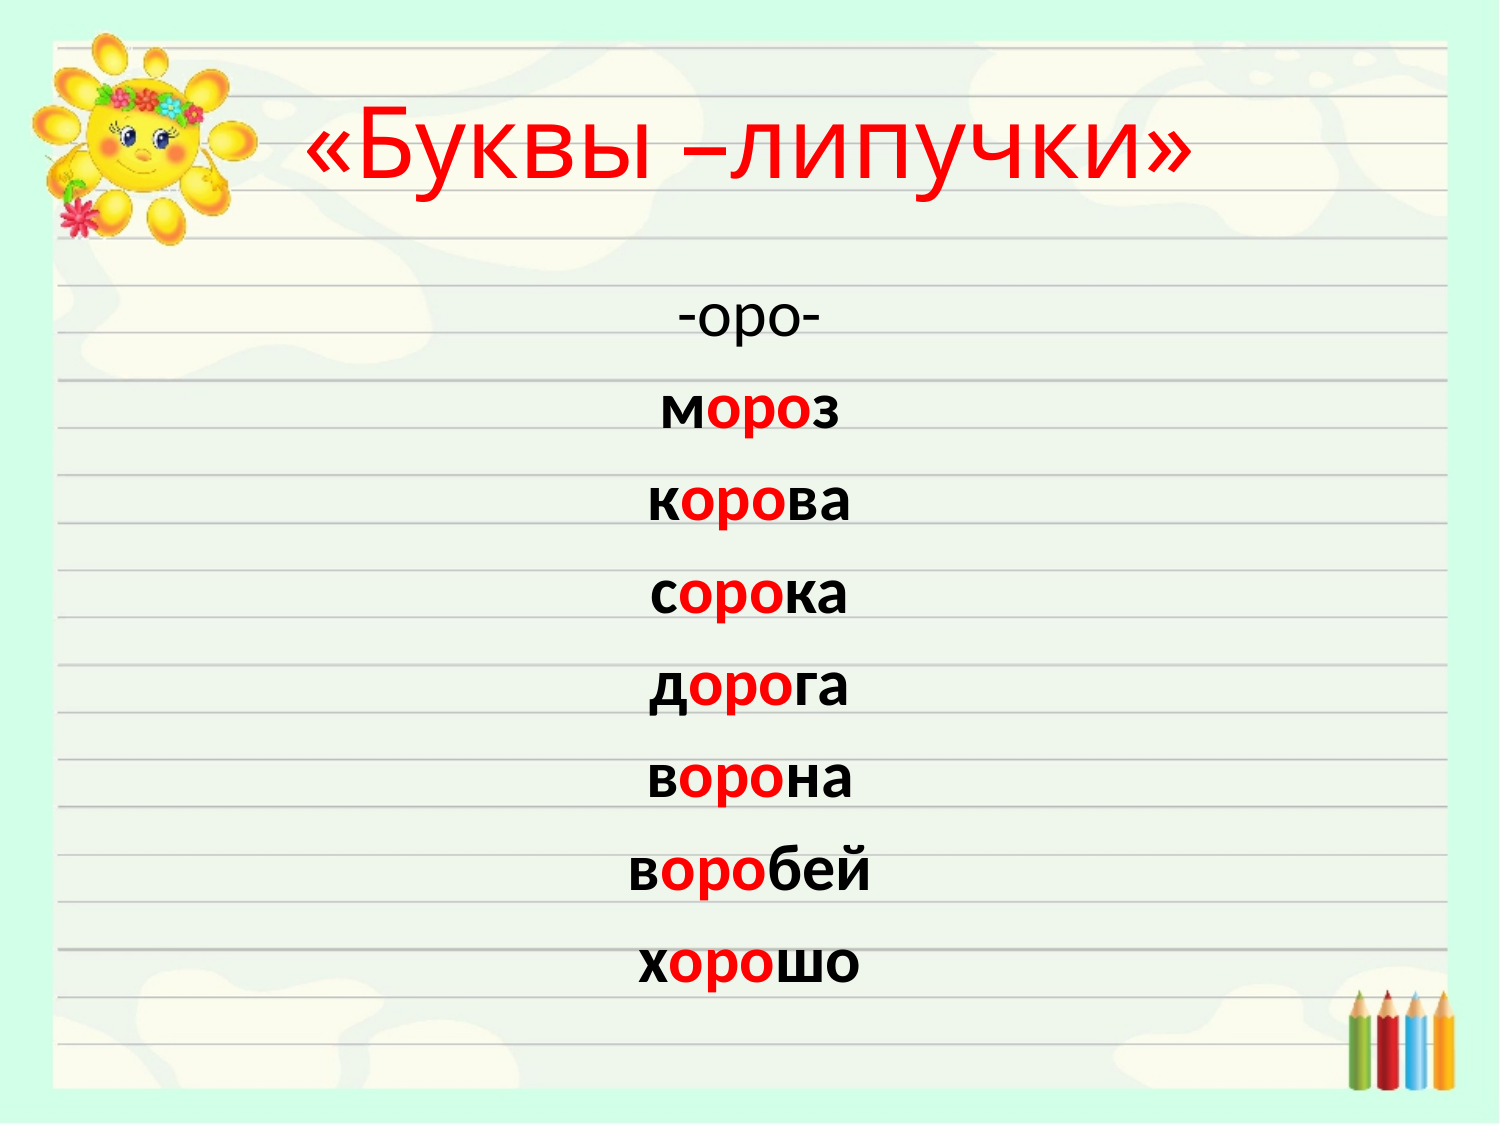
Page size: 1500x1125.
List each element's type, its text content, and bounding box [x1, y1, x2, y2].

list -оро- мороз корова сорока дорога ворона воробей хорошо [75, 262, 1425, 1005]
title «Буквы –липучки» [75, 45, 1425, 233]
picture [0, 0, 1500, 1125]
